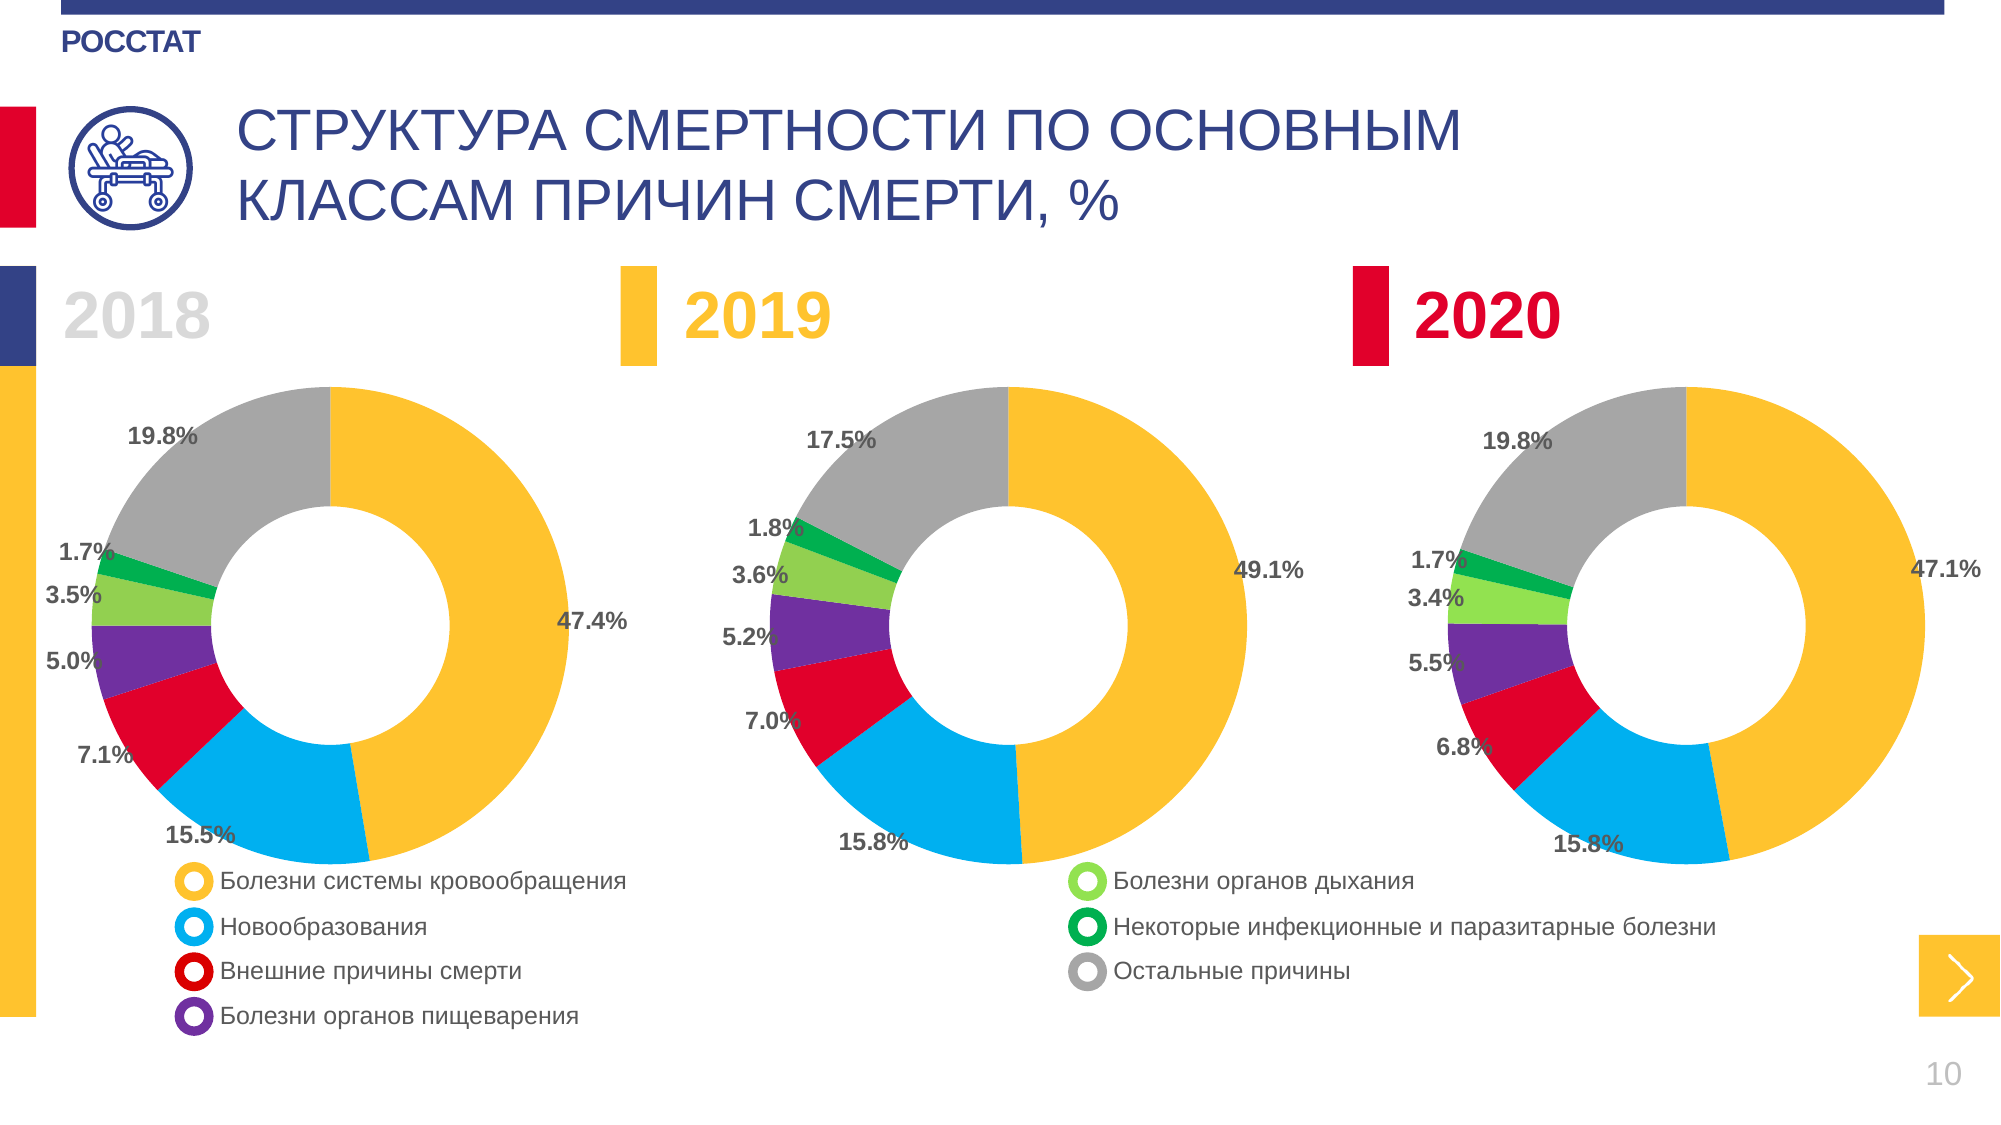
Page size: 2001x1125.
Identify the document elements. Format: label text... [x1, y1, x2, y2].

chart [34, 376, 634, 875]
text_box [1072, 953, 1502, 991]
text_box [1072, 862, 1593, 901]
chart [1390, 376, 1990, 875]
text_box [179, 862, 700, 901]
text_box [1918, 934, 2000, 1017]
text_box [179, 908, 741, 946]
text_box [179, 997, 663, 1035]
text_box [620, 266, 657, 366]
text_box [71, 109, 190, 228]
list СТРУКТУРА СМЕРТНОСТИ ПО ОСНОВНЫМ КЛАССАМ ПРИЧИН СМЕРТИ, % [221, 95, 1729, 230]
text_box [0, 266, 37, 366]
chart [712, 376, 1312, 875]
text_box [1072, 908, 1784, 946]
text_box 2020 [1399, 264, 1699, 359]
text_box 2019 [669, 264, 969, 359]
text_box [1352, 266, 1389, 366]
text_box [179, 953, 609, 991]
text_box 2018 [48, 264, 348, 359]
slide_number 10 [1527, 1042, 1978, 1103]
